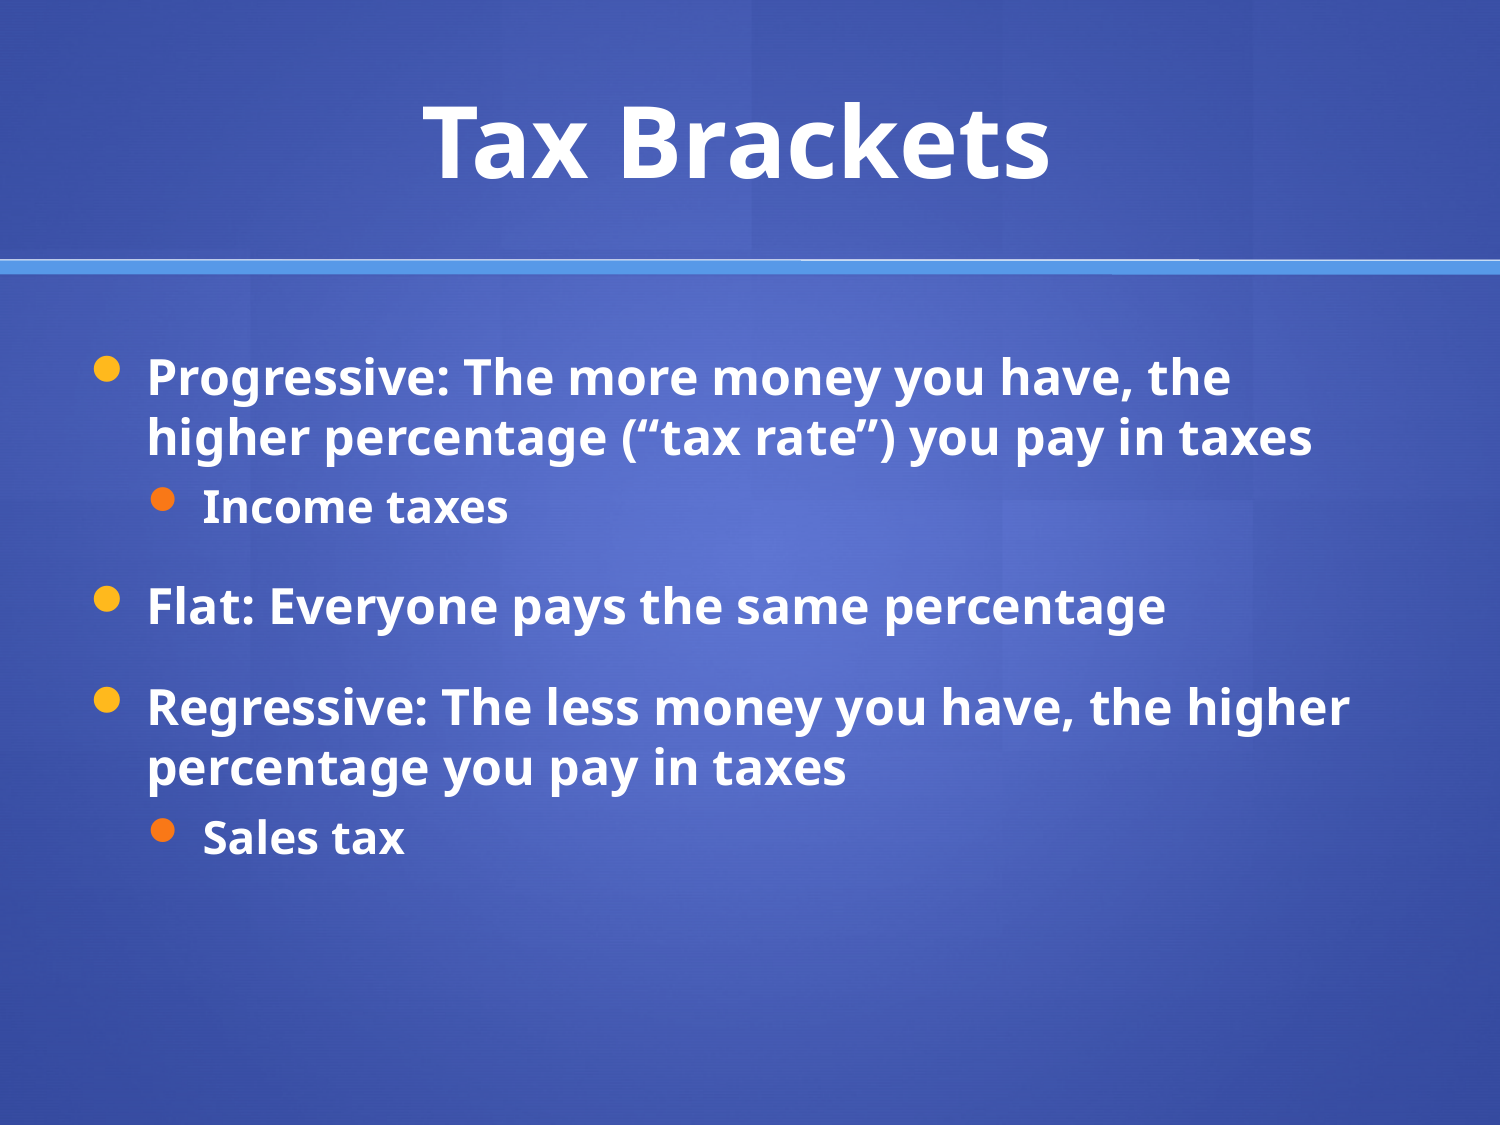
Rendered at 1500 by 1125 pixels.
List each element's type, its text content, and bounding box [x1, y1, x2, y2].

list Progressive: The more money you have, the higher percentage (“tax rate”) you pay in taxes Income taxes Flat: Everyone pays the same percentage Regressive: The less money you have, the higher percentage you pay in taxes Sales tax [75, 337, 1425, 988]
title Tax Brackets [75, 45, 1425, 233]
